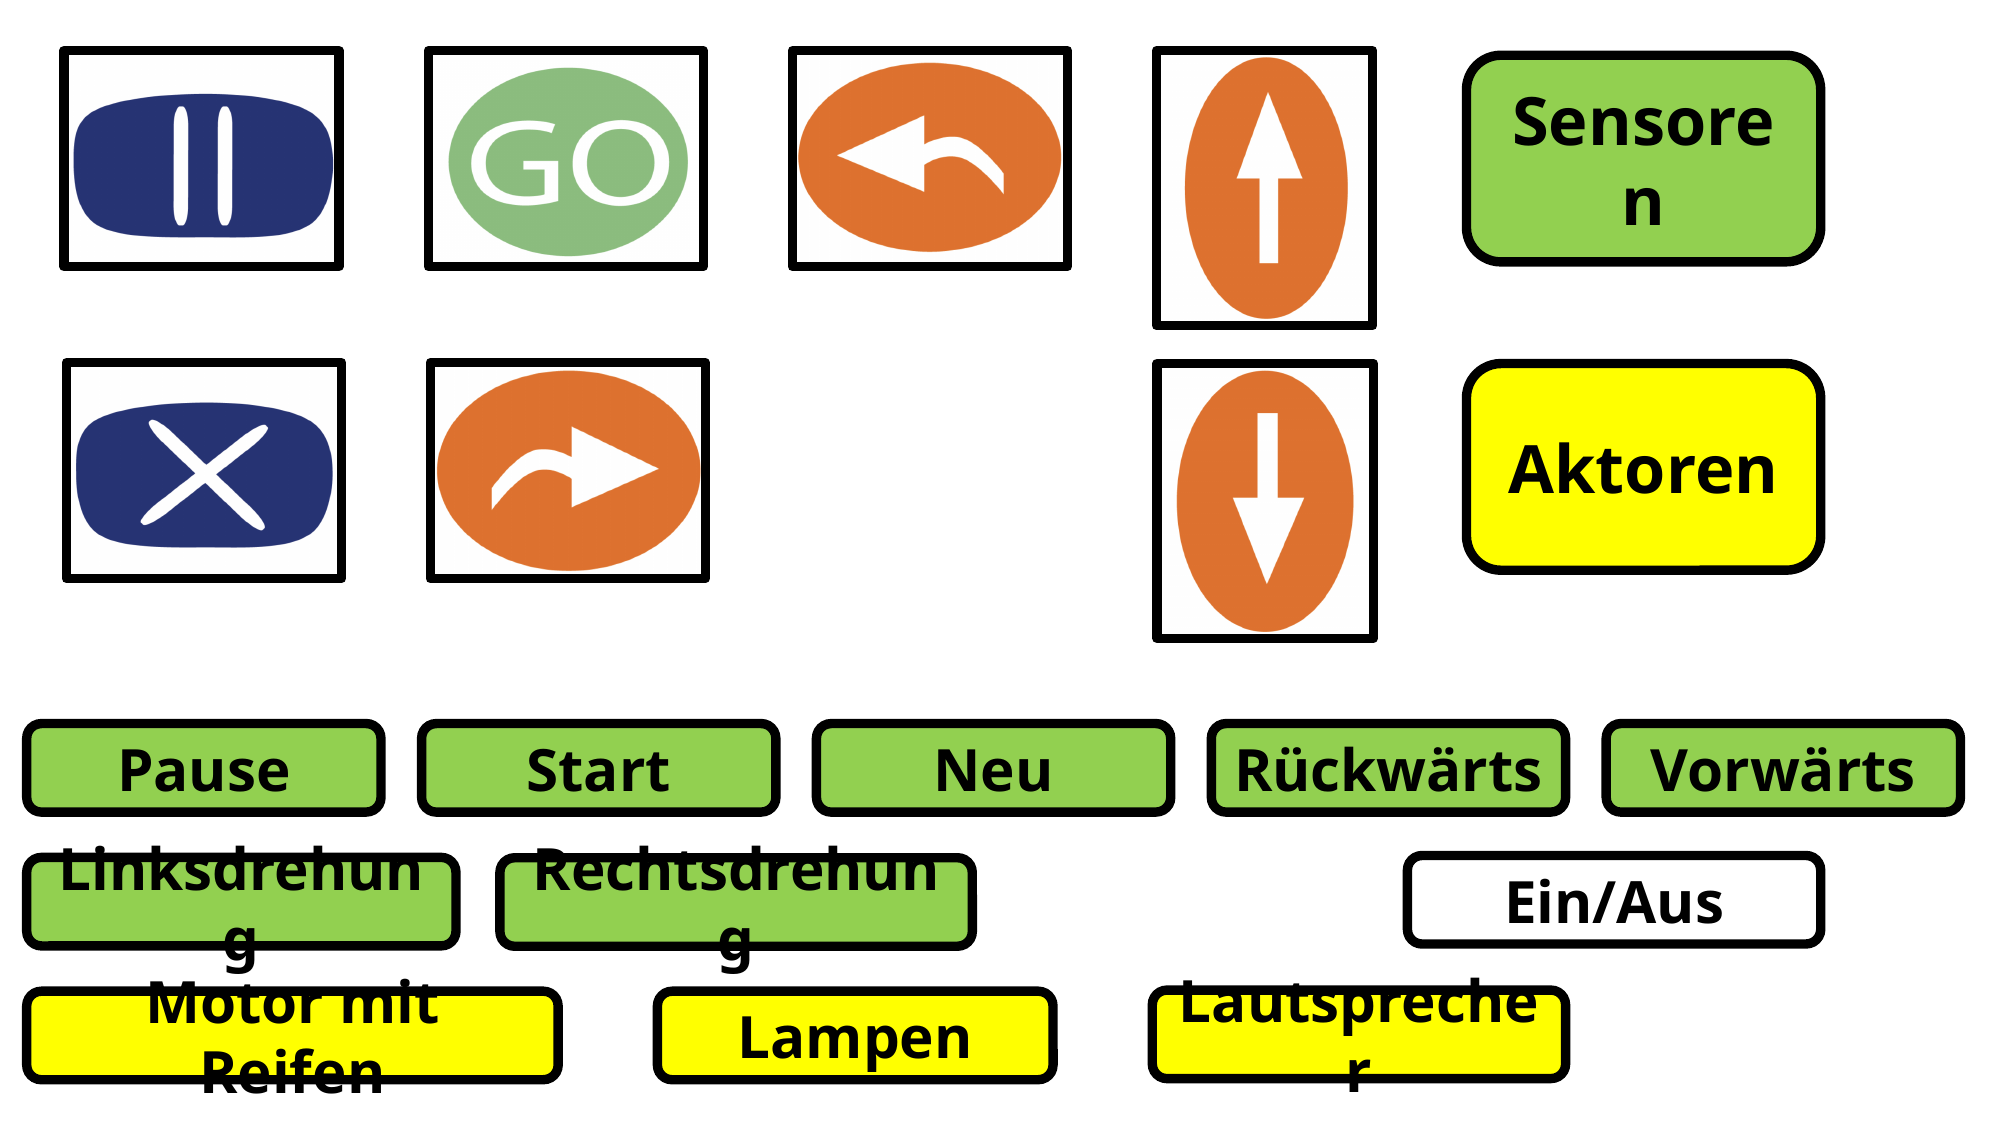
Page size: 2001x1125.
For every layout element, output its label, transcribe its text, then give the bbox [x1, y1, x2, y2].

picture [432, 55, 699, 262]
text_box Ein/Aus [1406, 854, 1822, 946]
text_box Lautsprecher [1151, 989, 1567, 1080]
text_box Rechtsdrehung [498, 856, 974, 948]
text_box Motor mit Reifen [25, 990, 560, 1081]
text_box Pause [25, 722, 383, 814]
text_box Aktoren [1465, 362, 1822, 572]
text_box Sensoren [1465, 54, 1822, 263]
picture [1161, 367, 1369, 634]
picture [1161, 55, 1368, 321]
text_box Linksdrehung [25, 856, 458, 947]
picture [434, 367, 701, 574]
text_box Lampen [656, 990, 1055, 1081]
picture [68, 55, 335, 262]
text_box Start [420, 722, 777, 814]
picture [70, 367, 337, 574]
text_box Neu [815, 722, 1172, 814]
text_box Rückwärts [1210, 722, 1567, 814]
picture [796, 55, 1063, 262]
text_box Vorwärts [1605, 722, 1962, 814]
